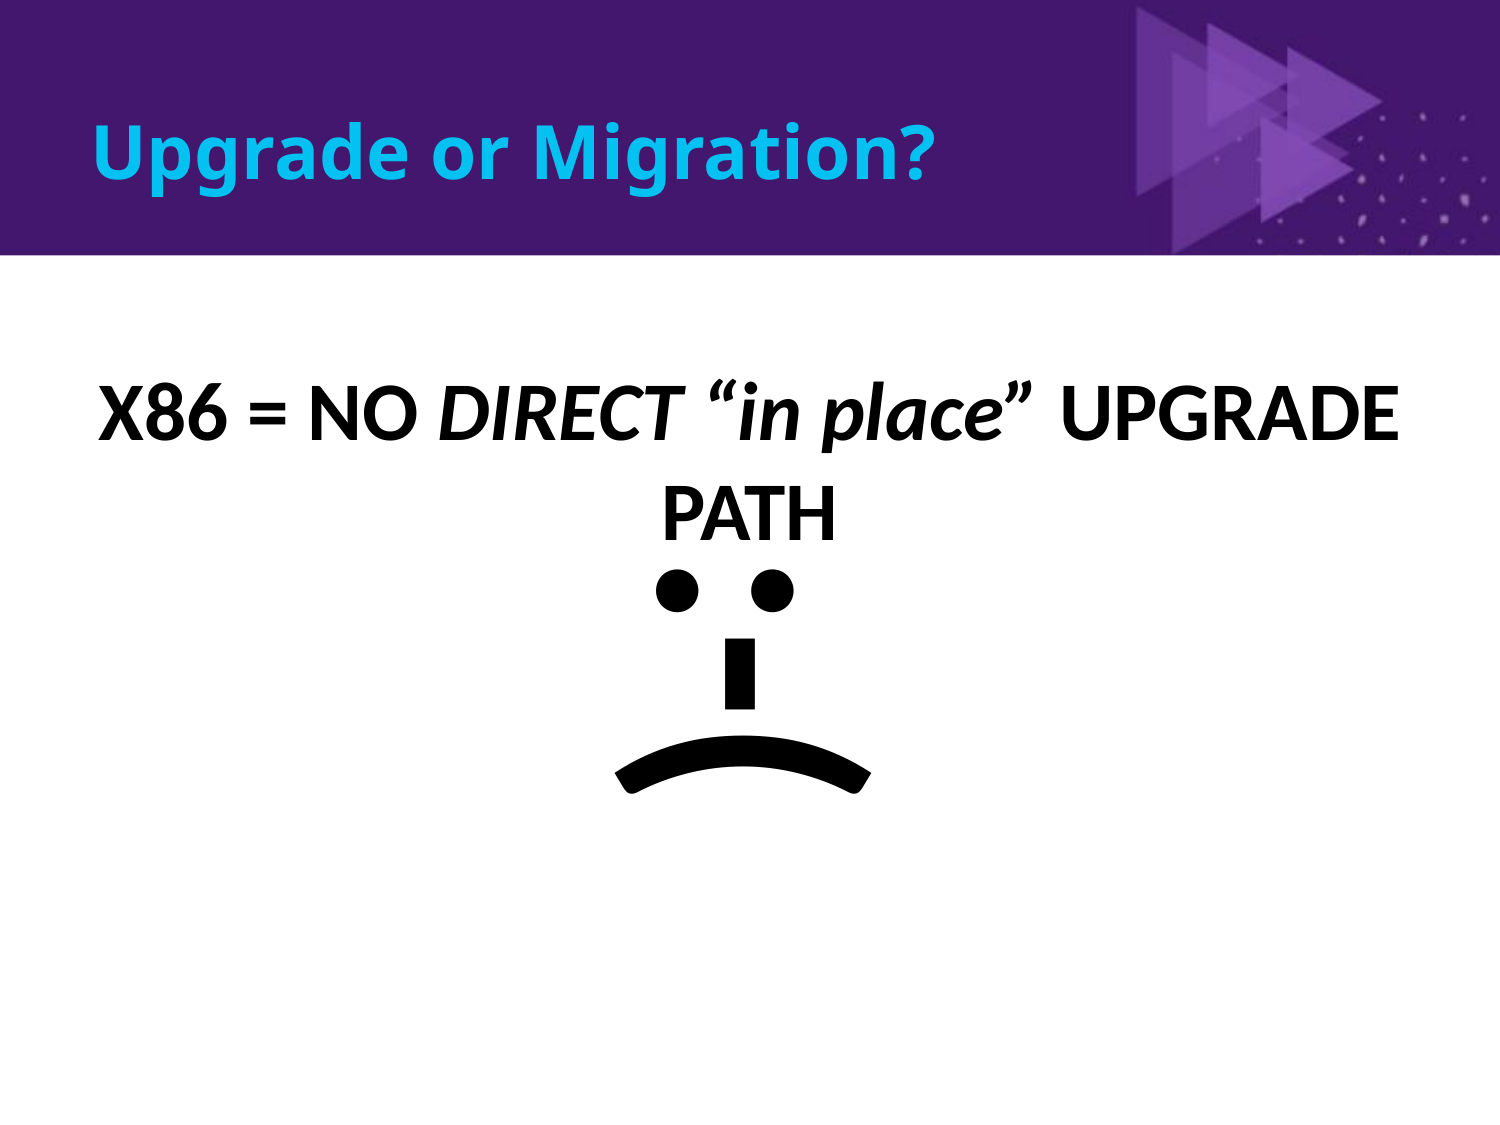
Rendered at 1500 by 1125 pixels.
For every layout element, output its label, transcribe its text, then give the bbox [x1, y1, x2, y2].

text_box :-( [596, 551, 907, 960]
title Upgrade or Migration? [75, 56, 1425, 244]
text_box X86 = NO DIRECT “in place” UPGRADE PATH [0, 349, 1500, 565]
picture [0, 0, 1500, 255]
